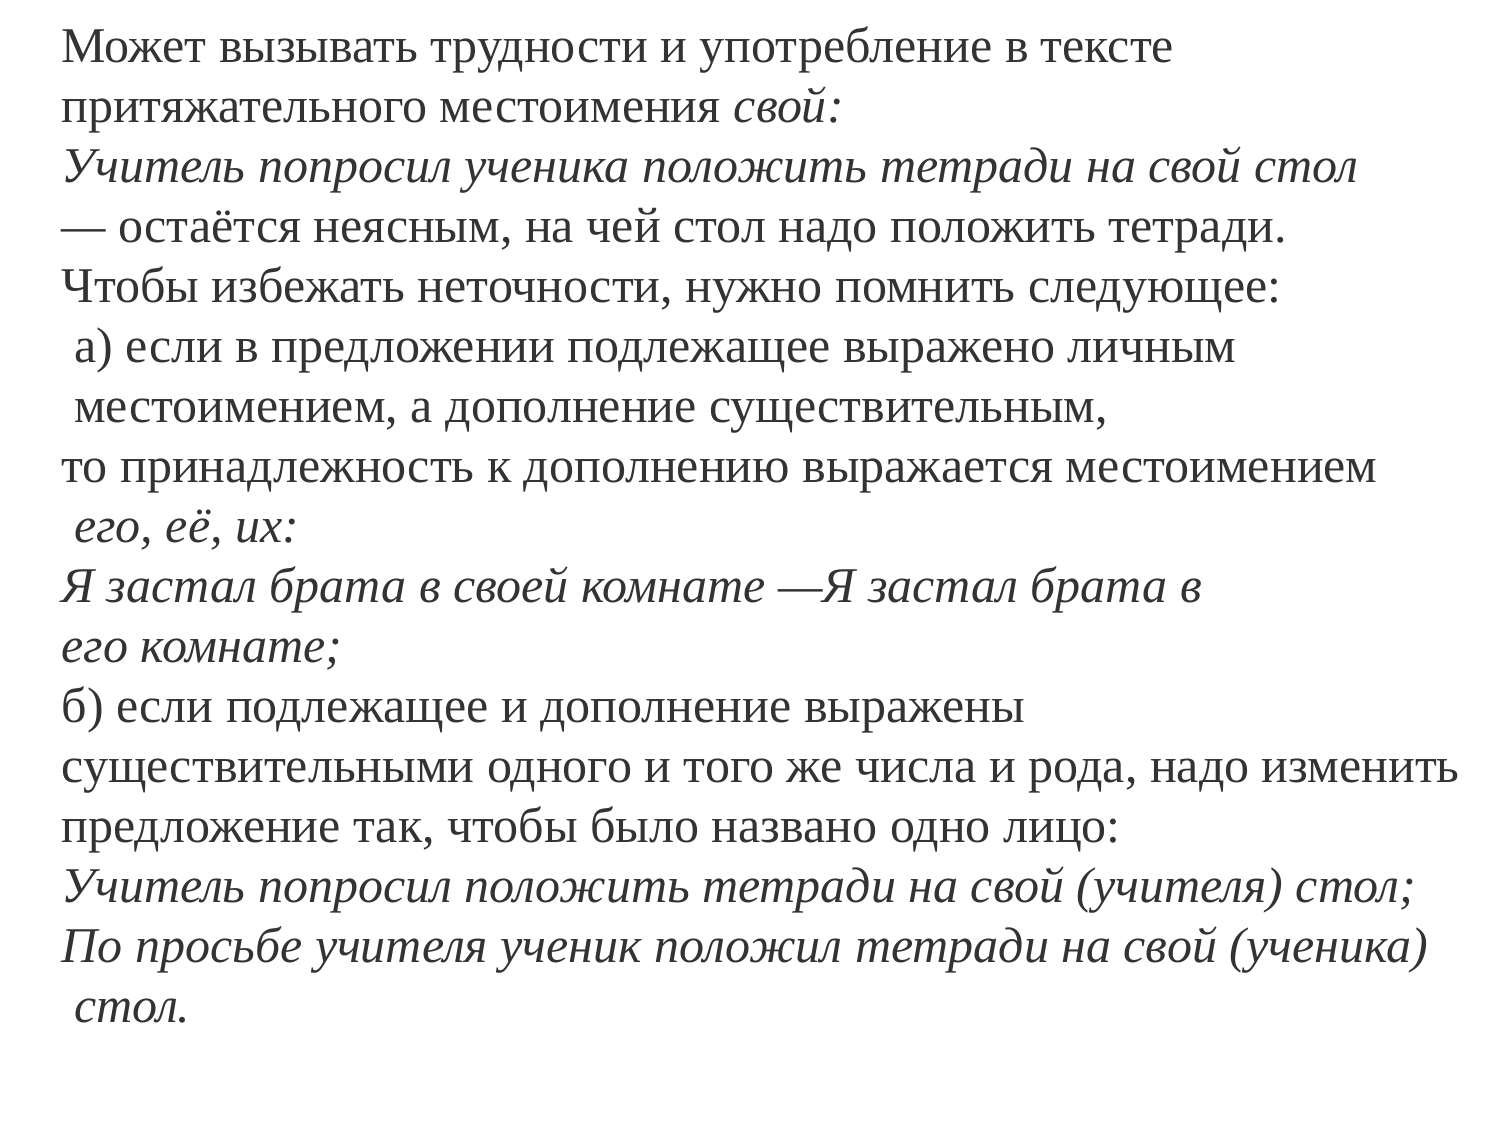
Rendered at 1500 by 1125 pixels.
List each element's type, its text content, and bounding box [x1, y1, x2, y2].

text_box Может вызывать трудности и употребление в тексте притяжательного местоимения свой: Учитель попросил ученика положить тетради на свой стол — остаётся неясным, на чей стол надо положить тетради. Чтобы избежать неточности, нужно помнить следующее: а) если в предложении подлежащее выражено личным местоимением, а дополнение существительным, то принадлежность к дополнению выражается местоимением его, её, их: Я застал брата в своей комнате —Я застал брата в его комнате; б) если подлежащее и дополнение выражены существительными одного и того же числа и рода, надо изменить предложение так, чтобы было названо одно лицо: Учитель попросил положить тетради на свой (учителя) стол; По просьбе учителя ученик положил тетради на свой (ученика) стол. [46, 5, 1484, 1040]
